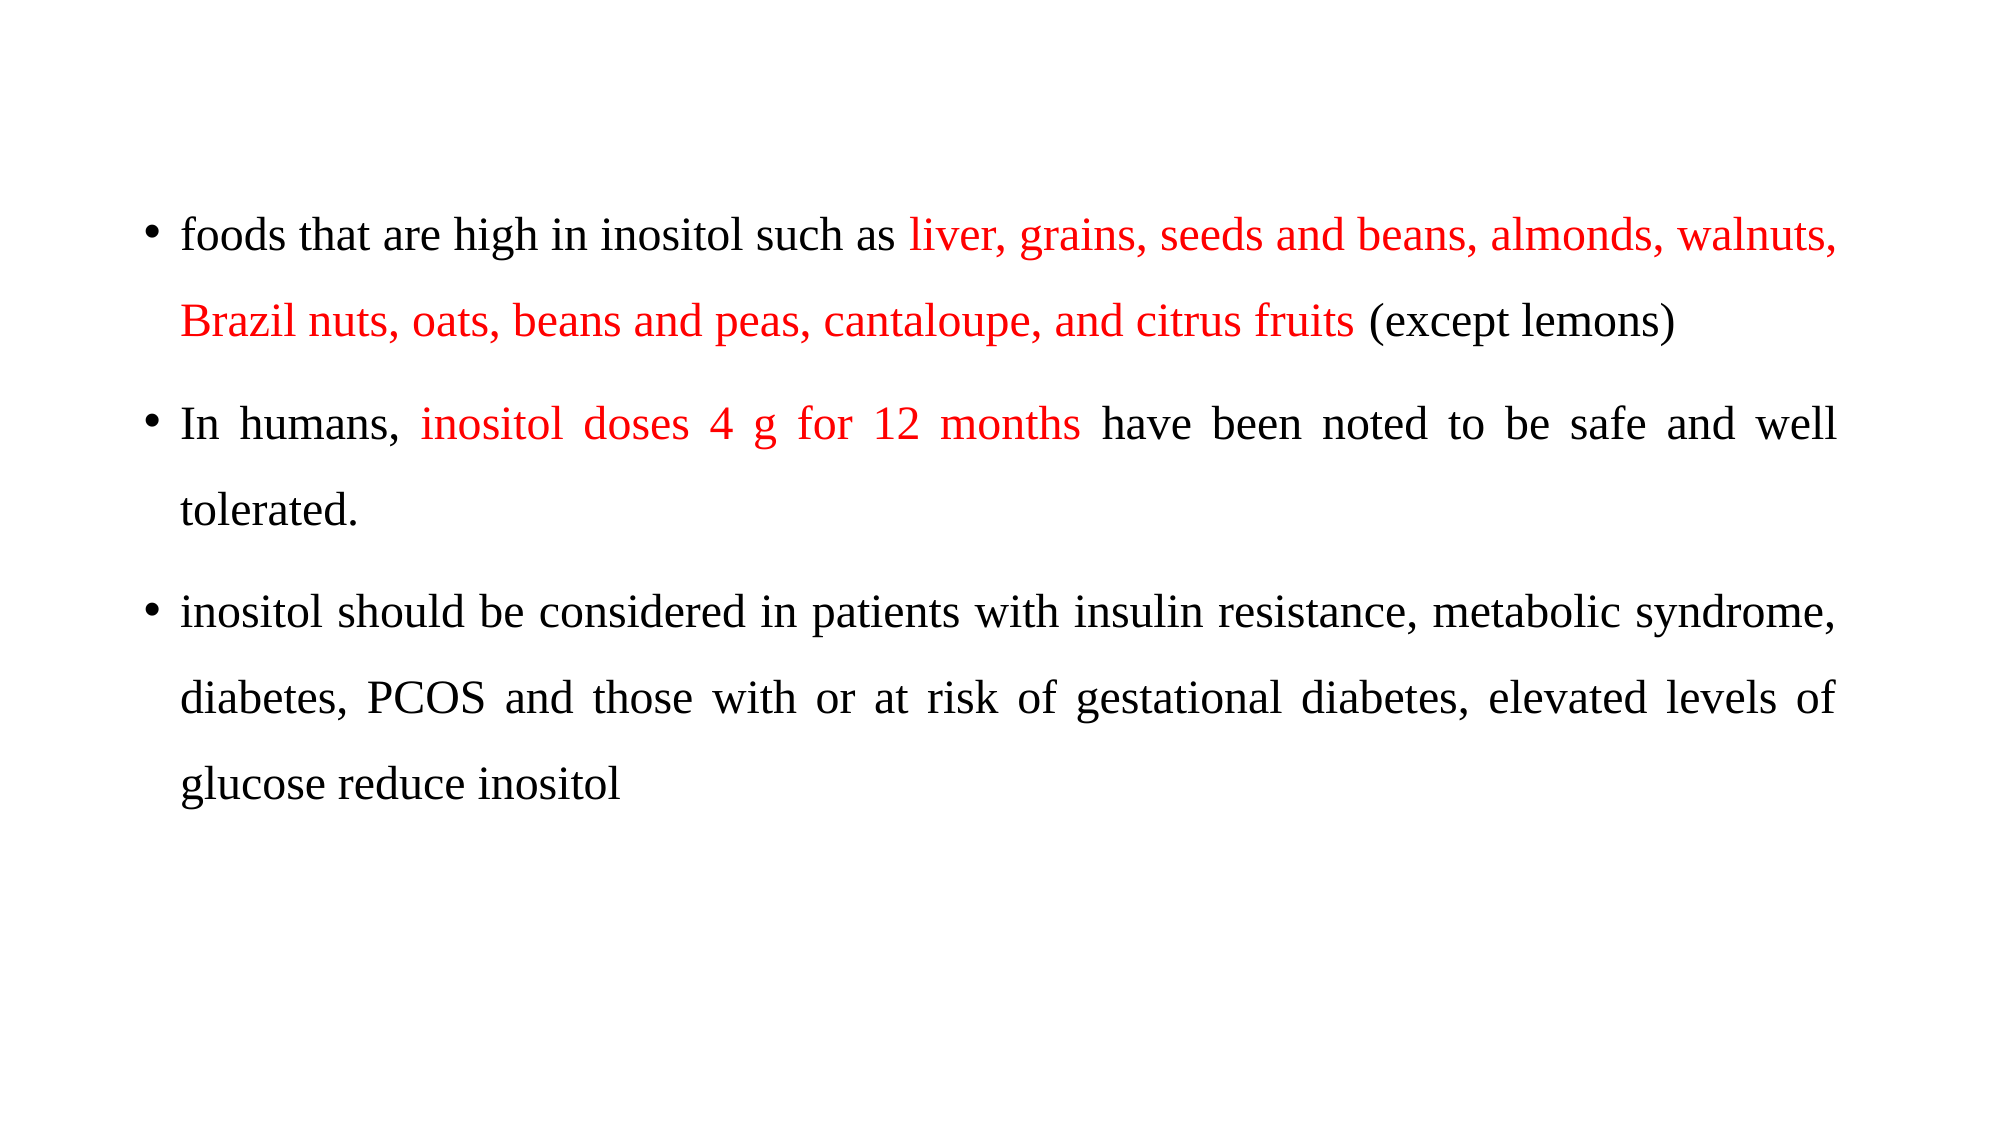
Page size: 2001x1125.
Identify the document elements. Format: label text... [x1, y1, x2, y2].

list foods that are high in inositol such as liver, grains, seeds and beans, almonds, walnuts, Brazil nuts, oats, beans and peas, cantaloupe, and citrus fruits (except lemons) In humans, inositol doses 4 g for 12 months have been noted to be safe and well tolerated. inositol should be considered in patients with insulin resistance, metabolic syndrome, diabetes, PCOS and those with or at risk of gestational diabetes, elevated levels of glucose reduce inositol [128, 166, 1854, 881]
